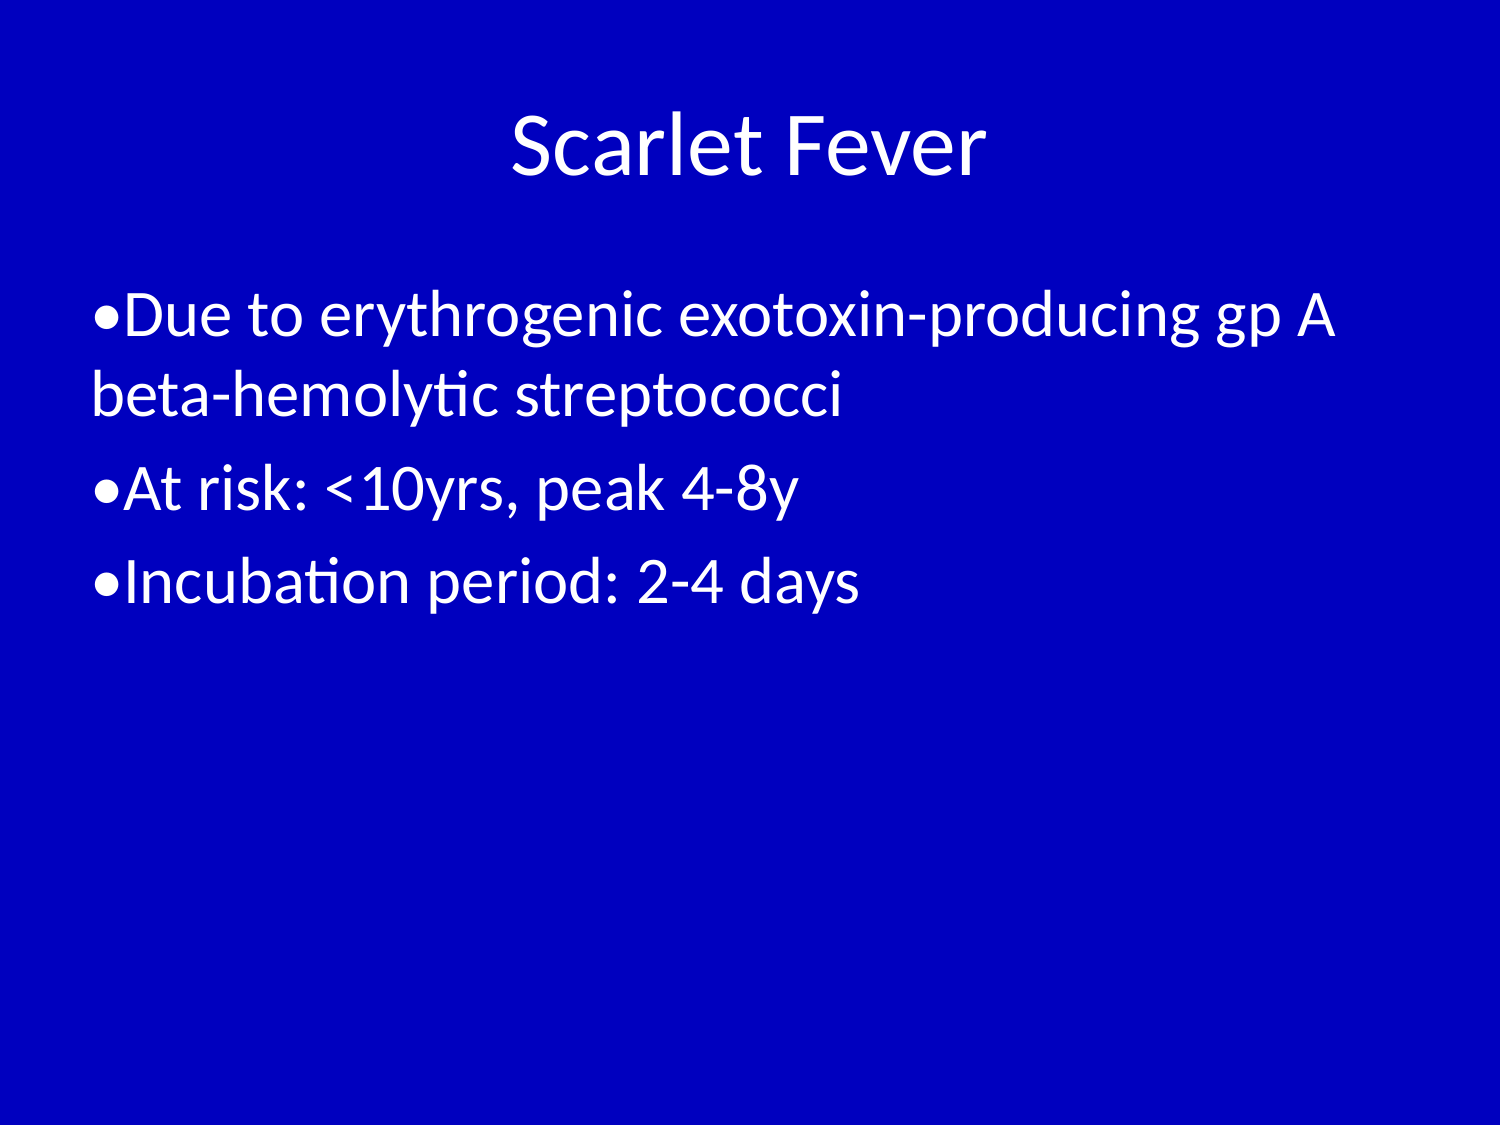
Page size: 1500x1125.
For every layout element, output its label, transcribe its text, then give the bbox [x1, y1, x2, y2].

title Scarlet Fever [75, 45, 1425, 233]
list •Due to erythrogenic exotoxin-producing gp A beta-hemolytic streptococci •At risk: <10yrs, peak 4-8y •Incubation period: 2-4 days [75, 262, 1425, 1005]
